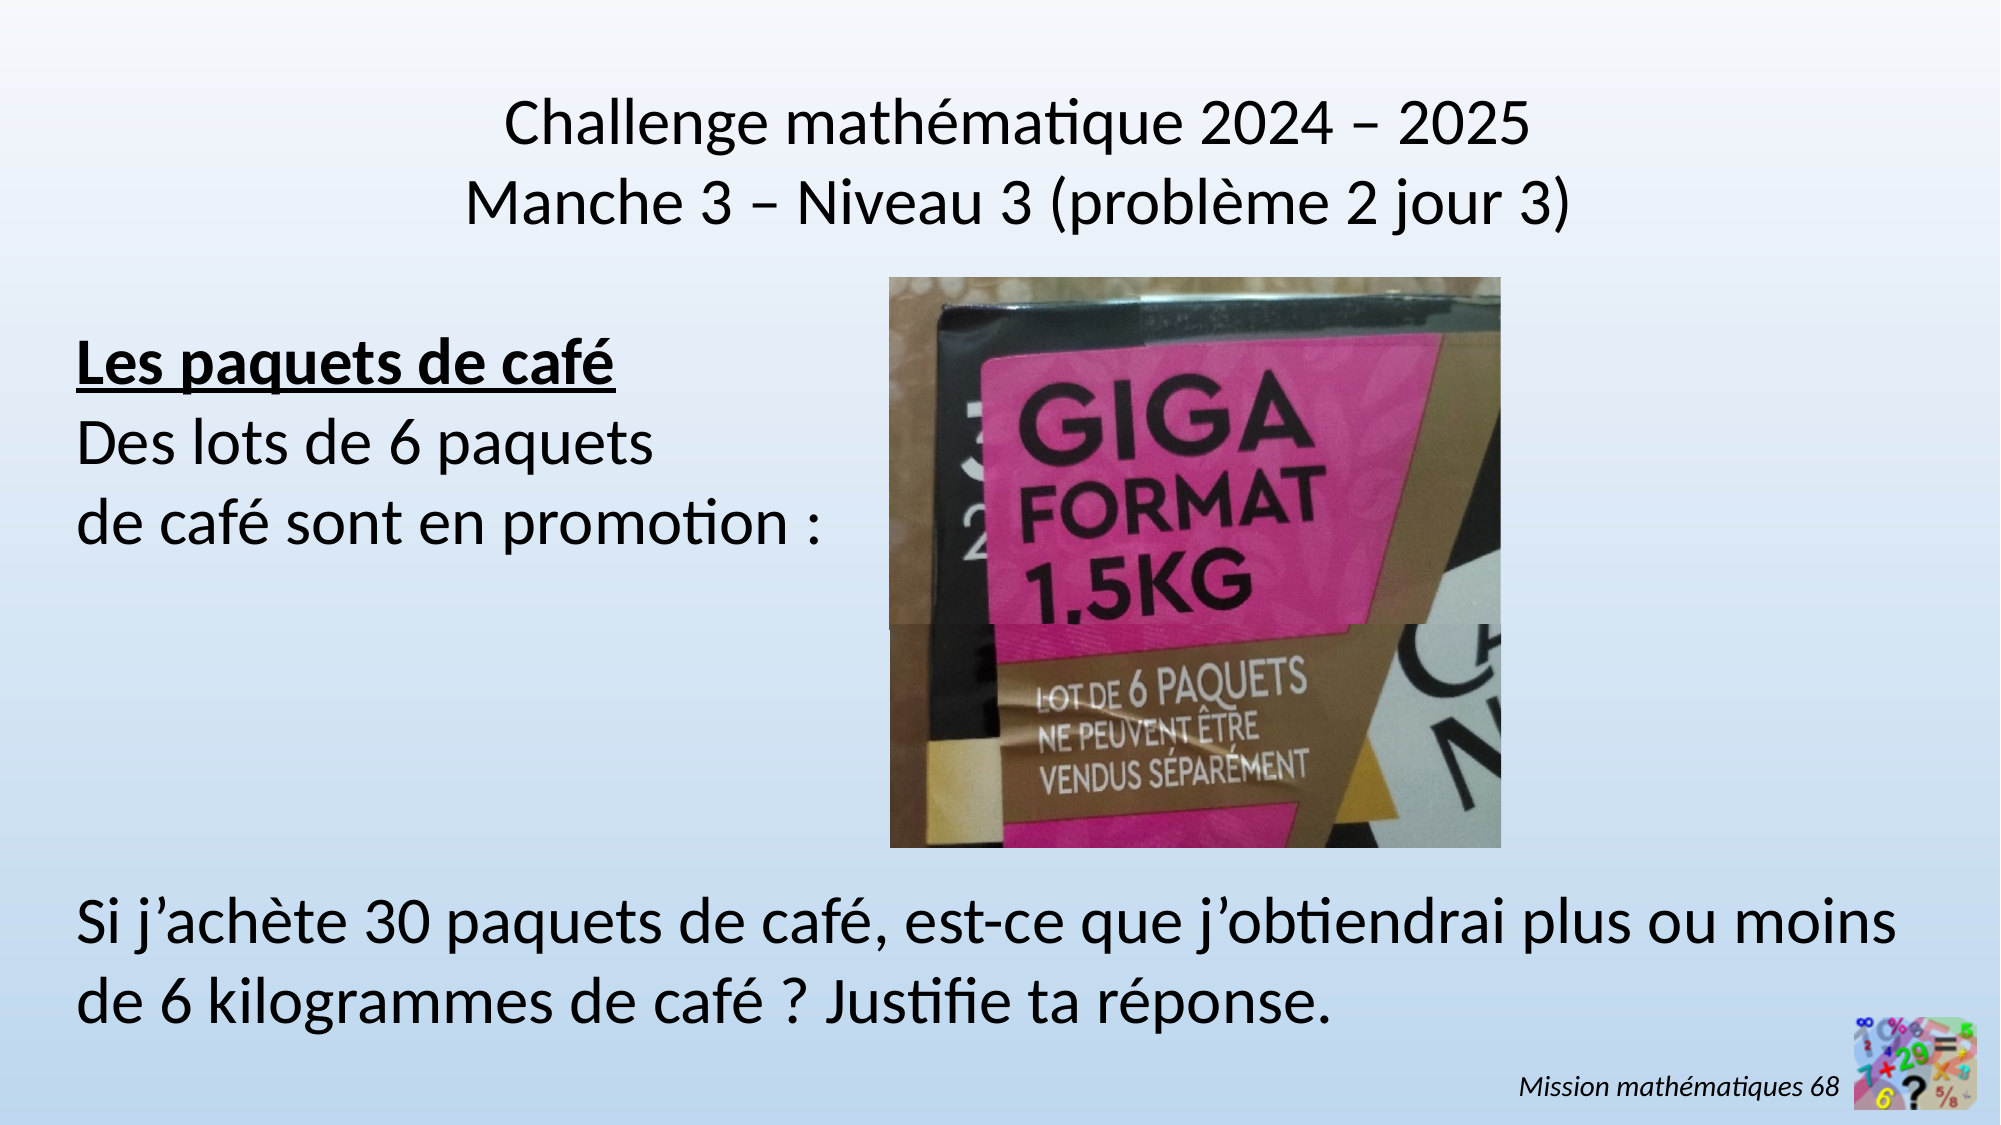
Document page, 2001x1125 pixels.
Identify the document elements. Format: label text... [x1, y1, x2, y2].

text_box Challenge mathématique 2024 – 2025 Manche 3 – Niveau 3 (problème 2 jour 3) Les paquets de café Des lots de 6 paquets de café sont en promotion : Si j’achète 30 paquets de café, est-ce que j’obtiendrai plus ou moins de 6 kilogrammes de café ? Justifie ta réponse. [61, 70, 1977, 1045]
text_box Mission mathématiques 68 [1501, 1059, 1854, 1110]
picture [1854, 1017, 1977, 1110]
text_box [888, 276, 1501, 848]
